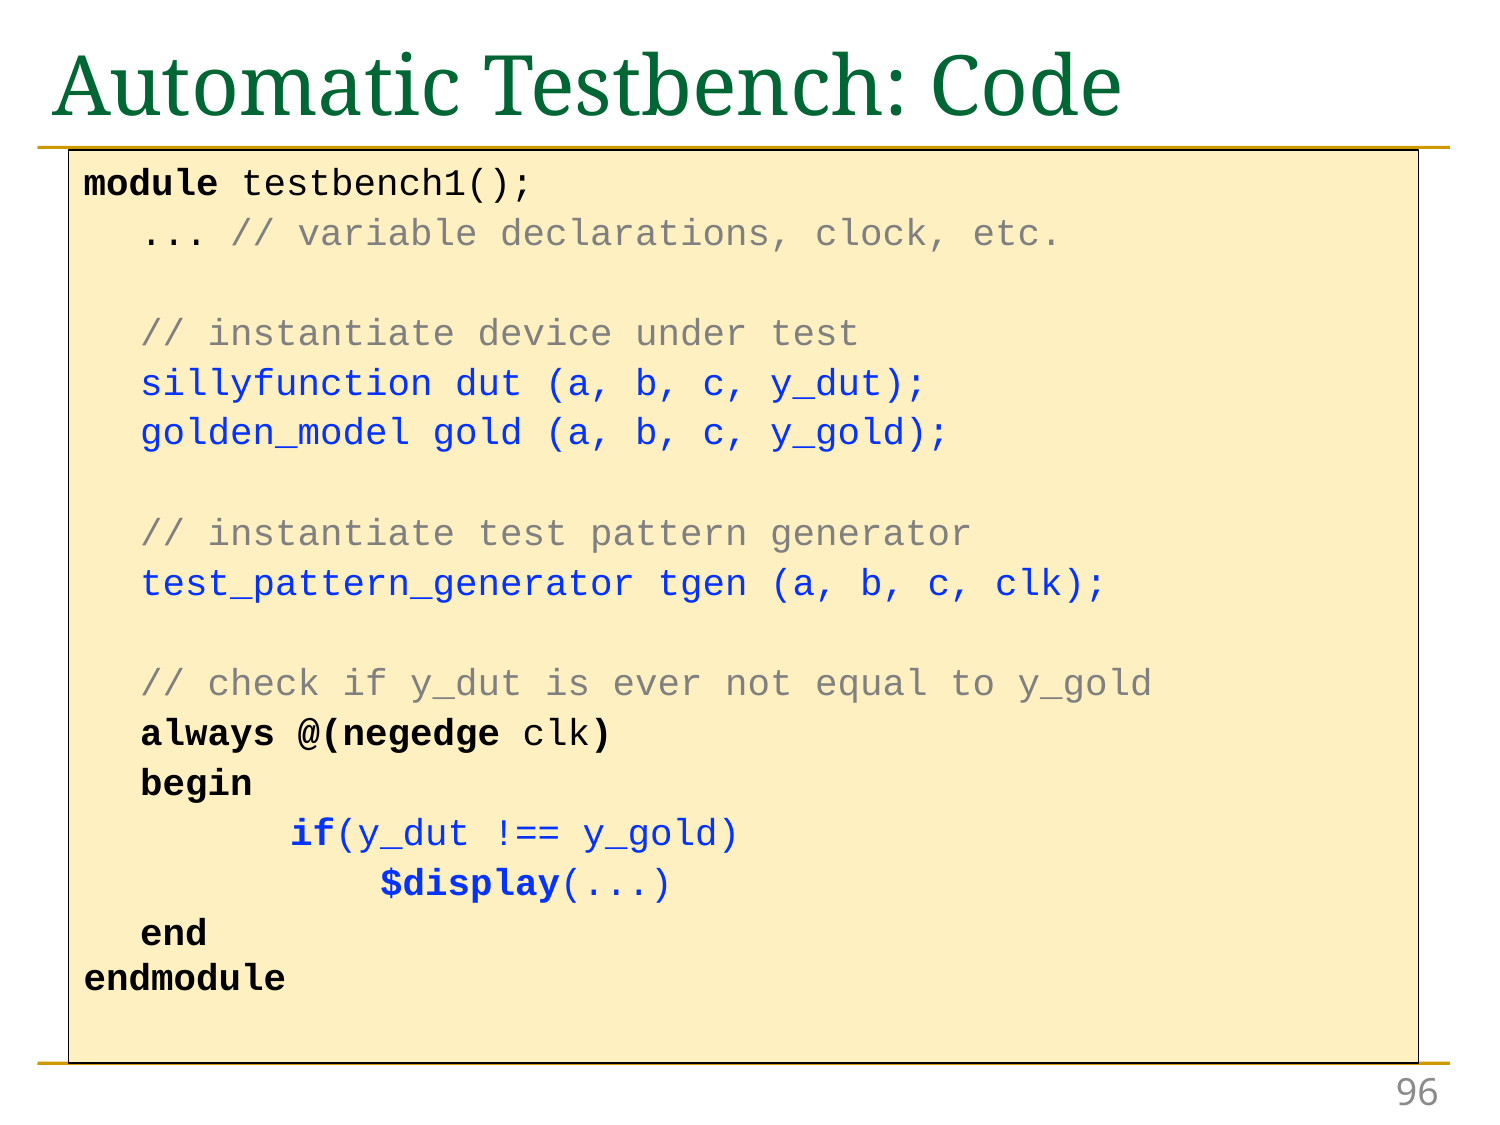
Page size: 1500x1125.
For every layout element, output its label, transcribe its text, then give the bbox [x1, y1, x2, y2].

text_box module testbench1(); ... // variable declarations, clock, etc. // instantiate device under test sillyfunction dut (a, b, c, y_dut); golden_model gold (a, b, c, y_gold); // instantiate test pattern generator test_pattern_generator tgen (a, b, c, clk); // check if y_dut is ever not equal to y_gold always @(negedge clk) begin if(y_dut !== y_gold) $display(...) end endmodule [68, 149, 1419, 1064]
slide_number 96 [1116, 1063, 1454, 1124]
title Automatic Testbench: Code [37, 24, 1450, 200]
